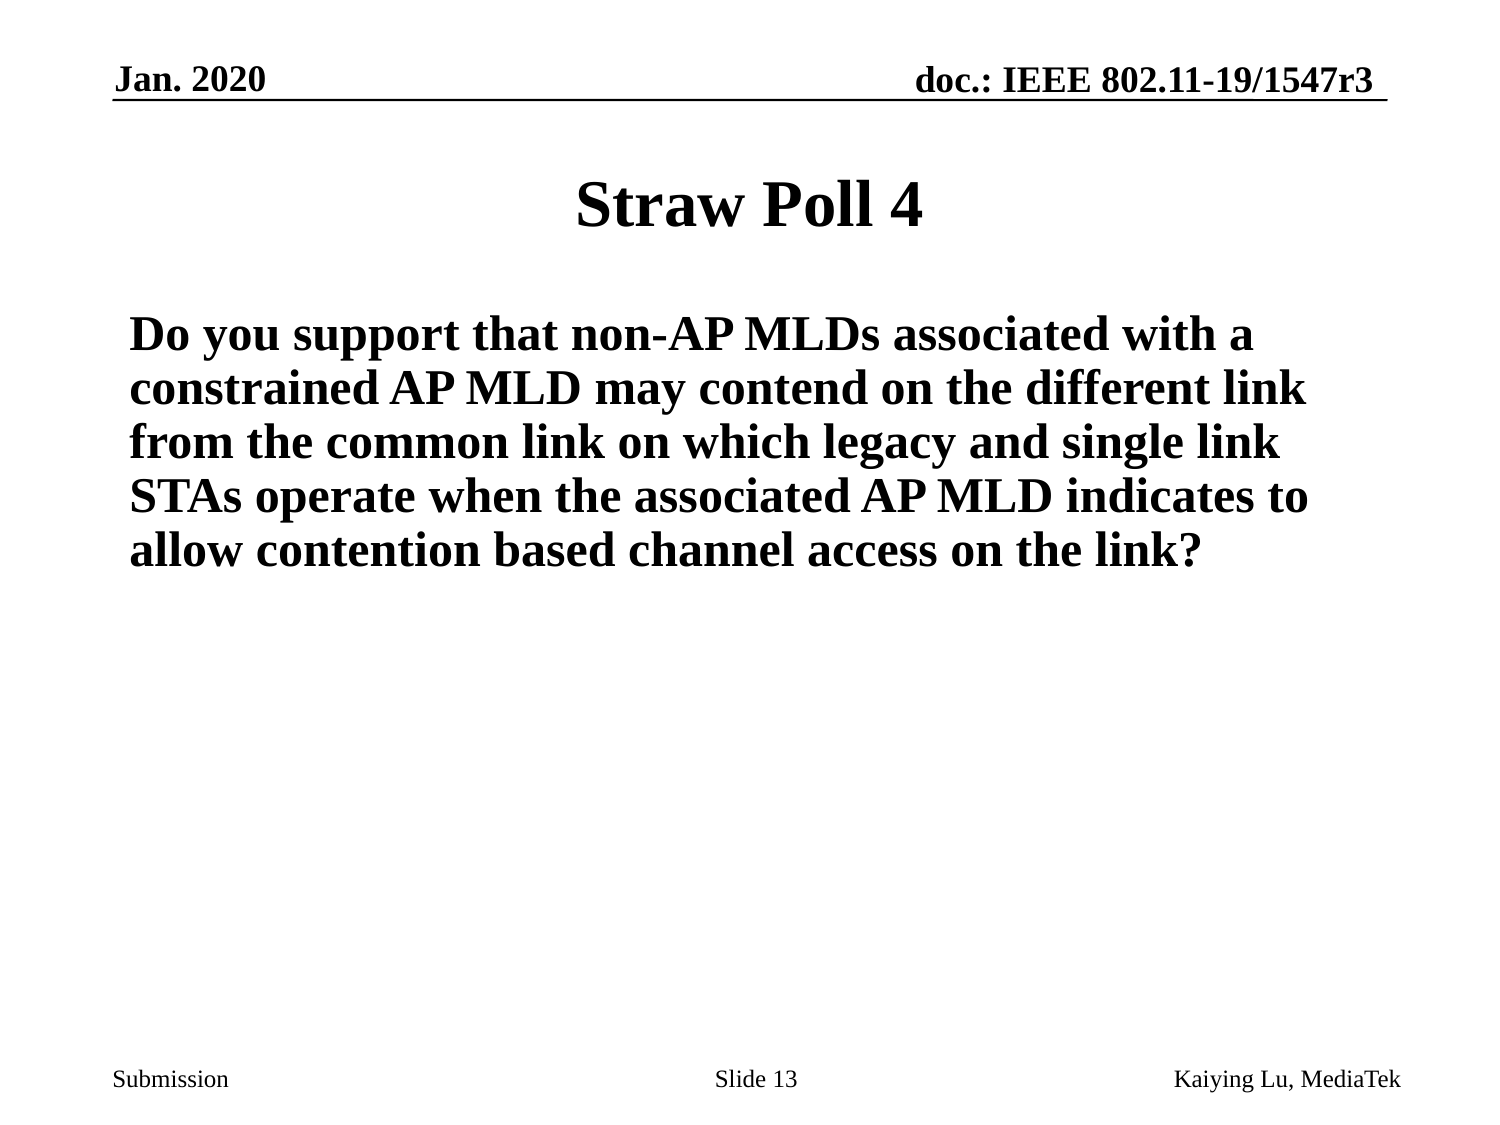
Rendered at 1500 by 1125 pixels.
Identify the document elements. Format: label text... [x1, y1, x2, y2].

slide_number Slide 13 [712, 1061, 800, 1093]
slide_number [114, 53, 423, 100]
title Straw Poll 4 [0, 112, 1500, 288]
footer Kaiying Lu, MediaTek [1164, 1061, 1402, 1125]
list Do you support that non-AP MLDs associated with a constrained AP MLD may contend on the different link from the common link on which legacy and single link STAs operate when the associated AP MLD indicates to allow contention based channel access on the link? [114, 299, 1402, 776]
